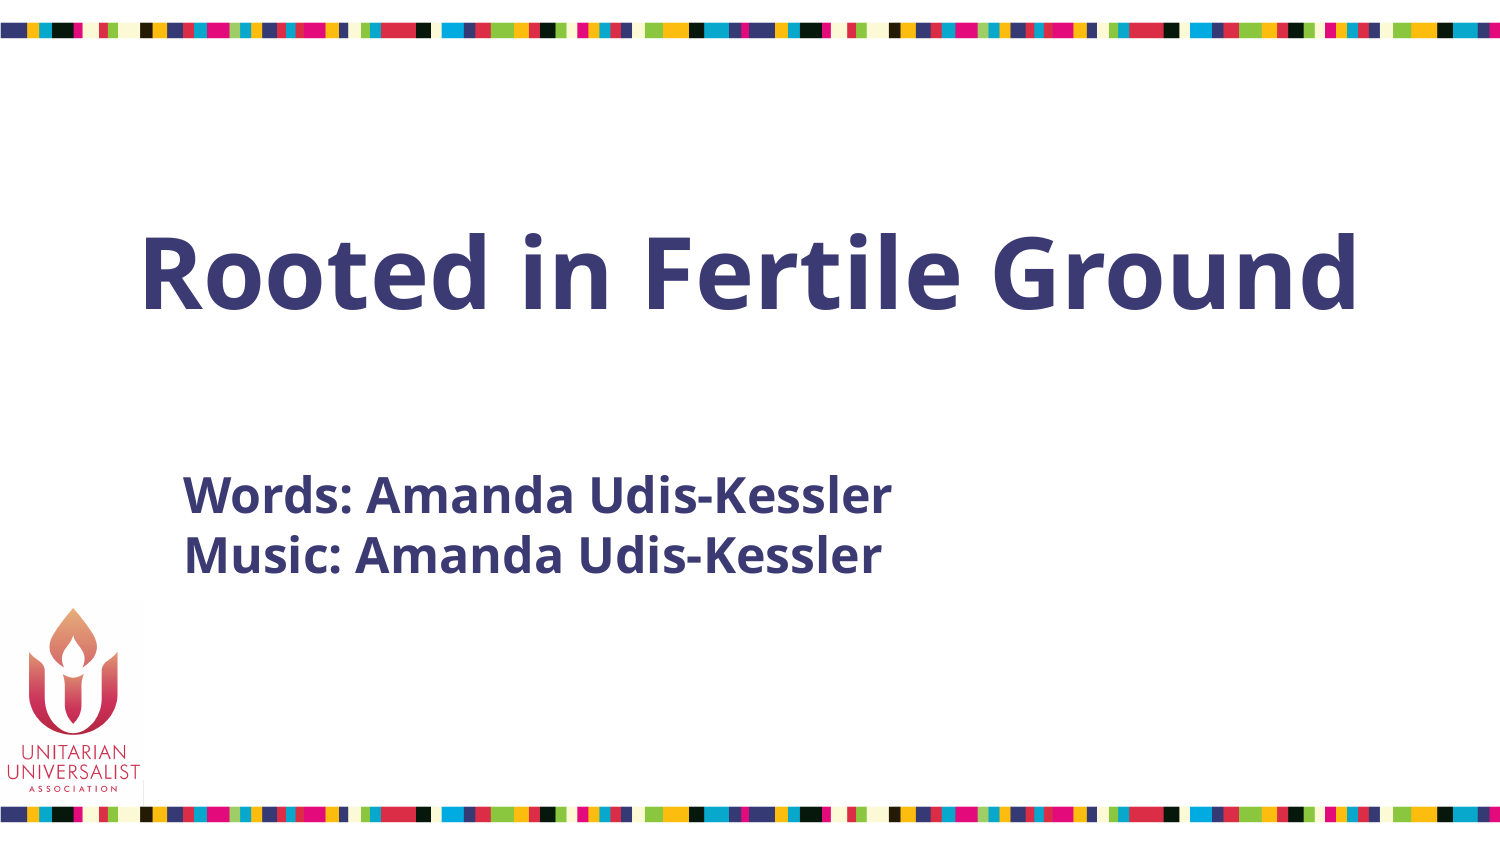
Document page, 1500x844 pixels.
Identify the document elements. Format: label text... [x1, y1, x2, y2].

text_box Words: Amanda Udis-Kessler Music: Amanda Udis-Kessler [168, 448, 1495, 659]
picture [0, 600, 1500, 824]
text_box Rooted in Fertile Ground [74, 75, 1425, 345]
picture [0, 22, 1500, 40]
